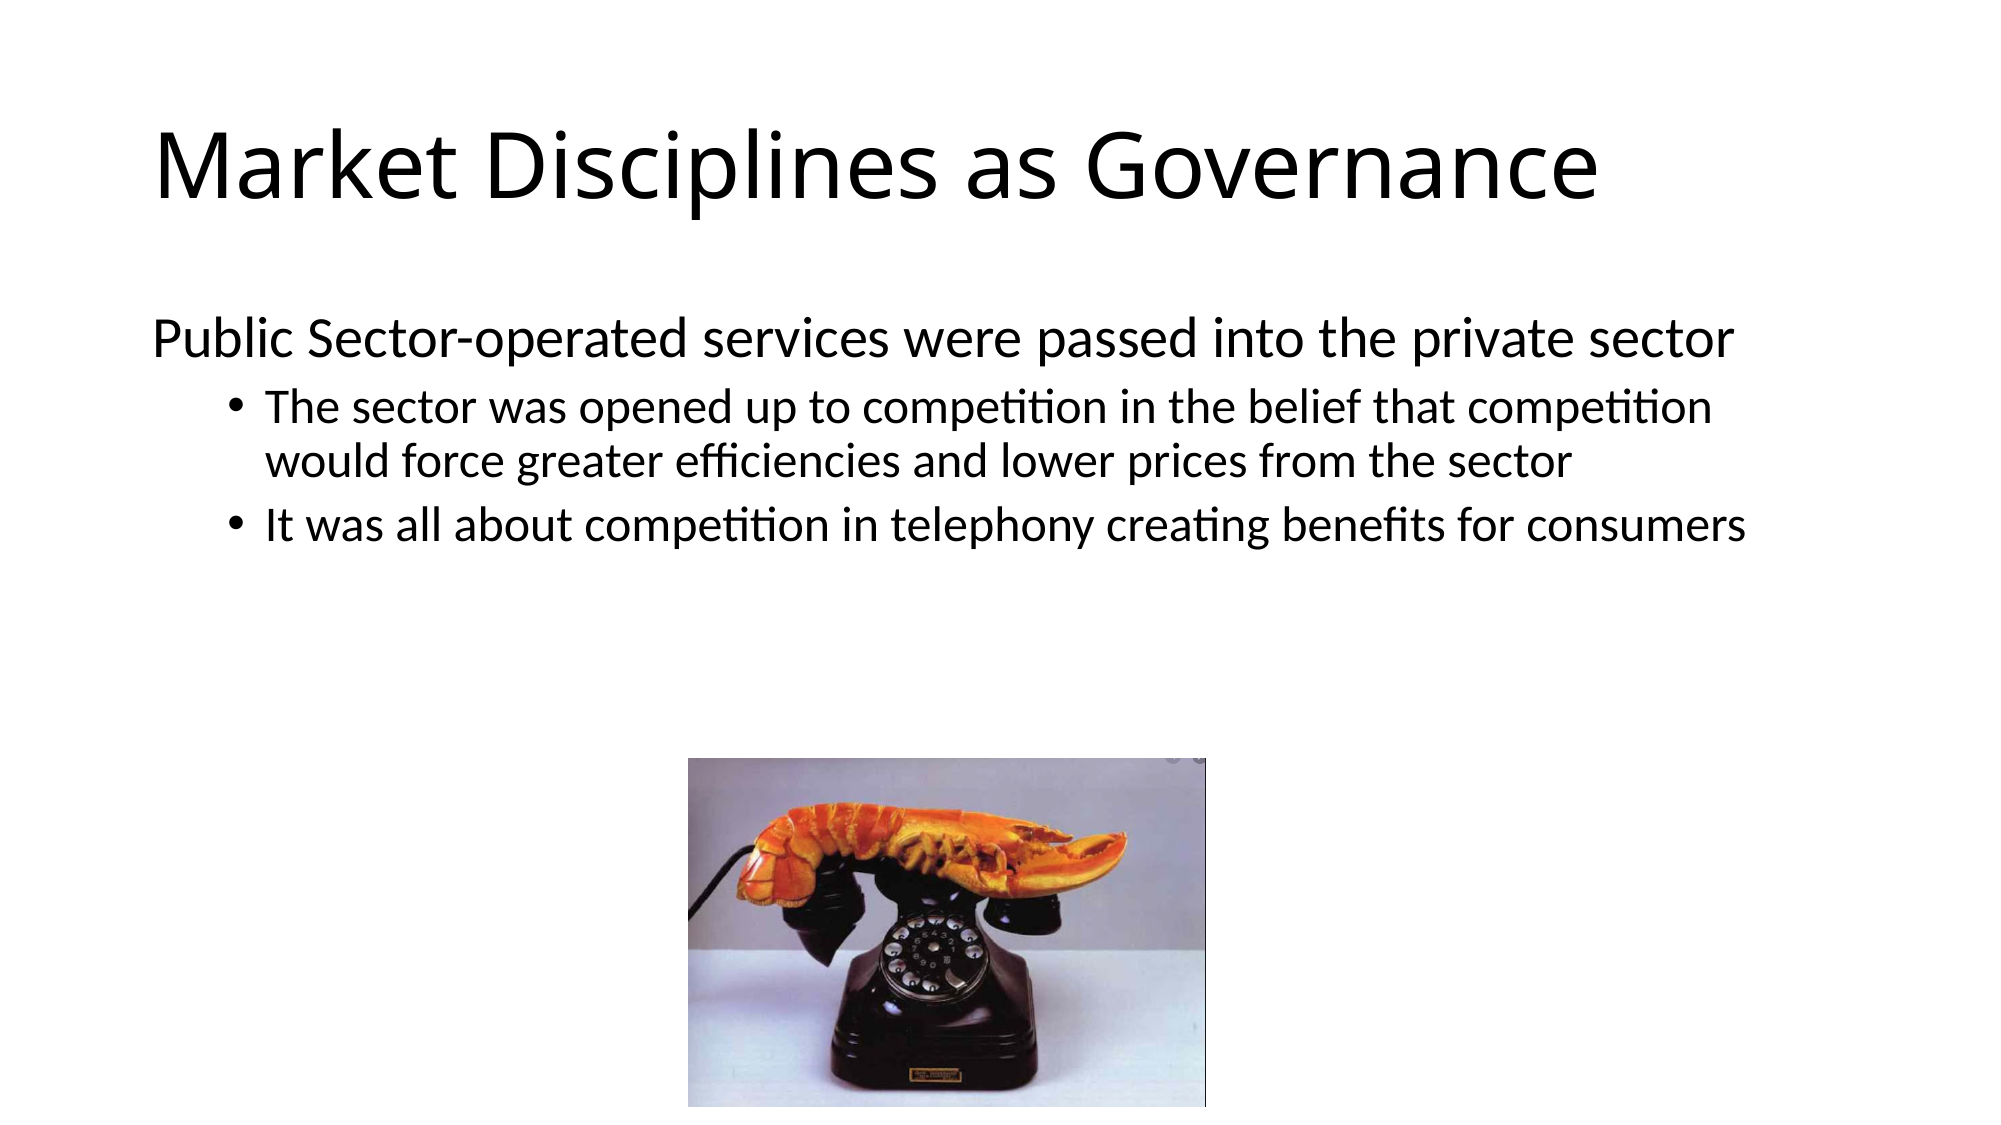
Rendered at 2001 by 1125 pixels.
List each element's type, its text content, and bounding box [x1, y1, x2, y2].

picture [688, 758, 1206, 1107]
list Public Sector-operated services were passed into the private sector The sector was opened up to competition in the belief that competition would force greater efficiencies and lower prices from the sector It was all about competition in telephony creating benefits for consumers [137, 299, 1787, 1014]
title Market Disciplines as Governance [137, 59, 1863, 278]
